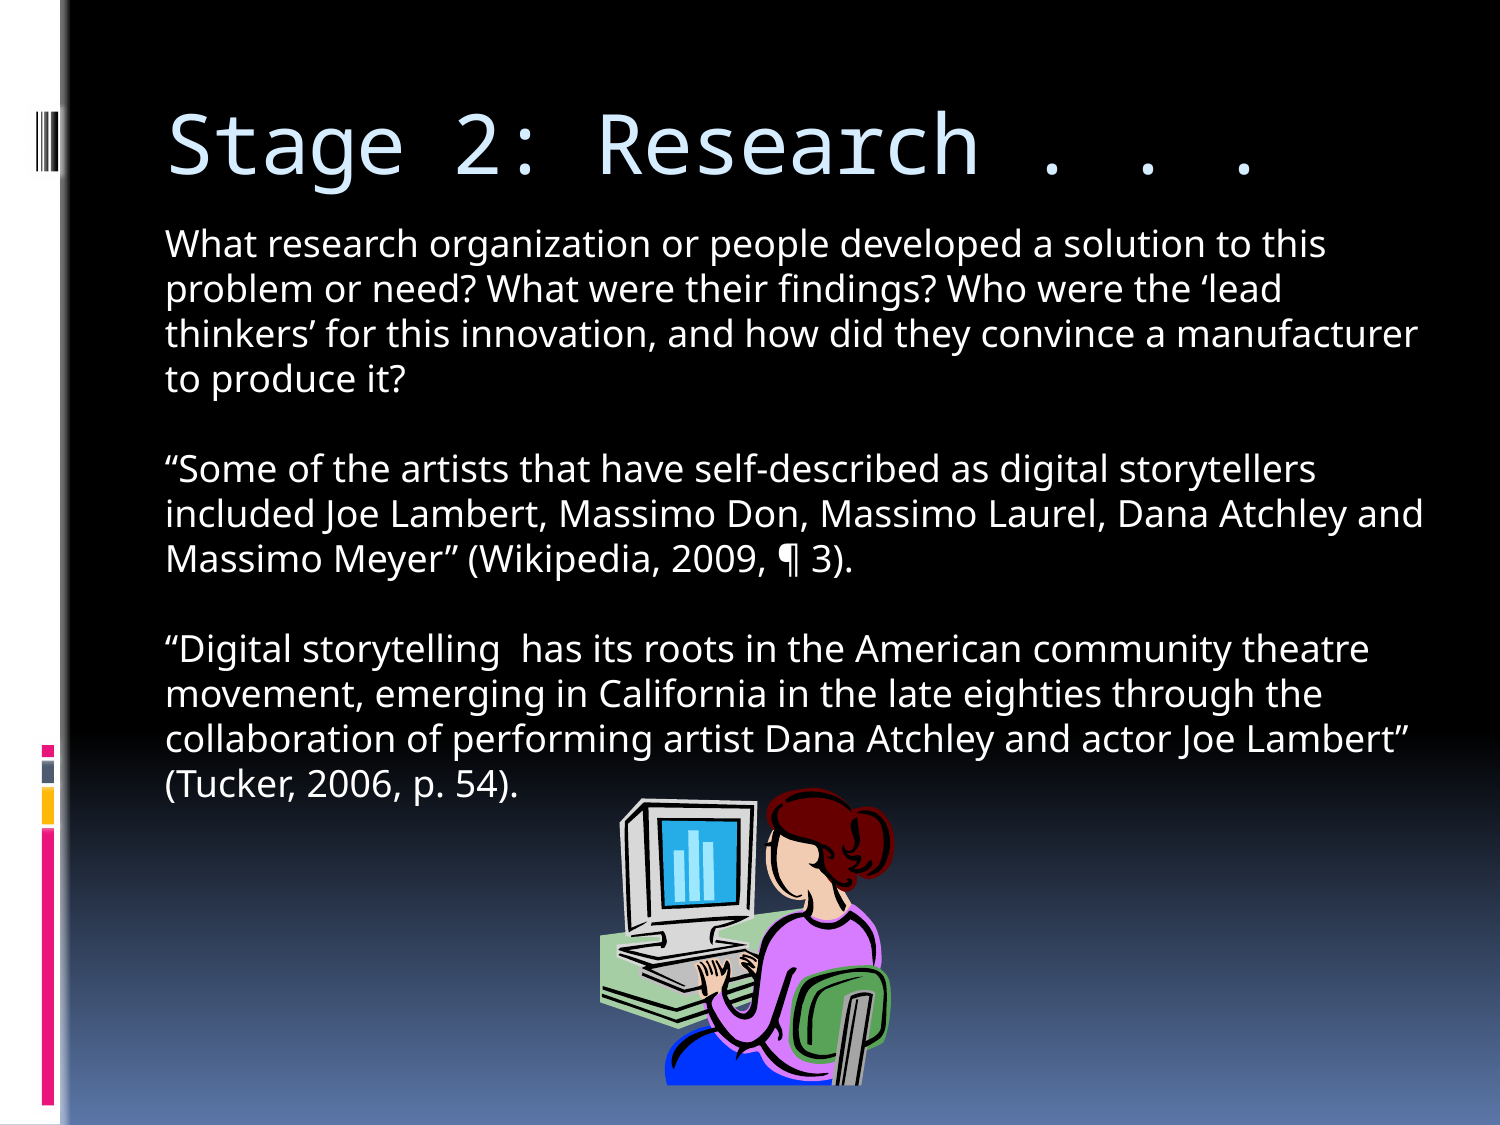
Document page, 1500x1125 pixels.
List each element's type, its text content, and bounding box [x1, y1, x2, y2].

title Stage 2: Research . . . [150, 83, 1425, 212]
text_box What research organization or people developed a solution to this problem or need? What were their findings? Who were the ‘lead thinkers’ for this innovation, and how did they convince a manufacturer to produce it? “Some of the artists that have self-described as digital storytellers included Joe Lambert, Massimo Don, Massimo Laurel, Dana Atchley and Massimo Meyer” (Wikipedia, 2009, ¶ 3). “Digital storytelling has its roots in the American community theatre movement, emerging in California in the late eighties through the collaboration of performing artist Dana Atchley and actor Joe Lambert” (Tucker, 2006, p. 54). [150, 212, 1450, 813]
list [599, 787, 896, 1089]
